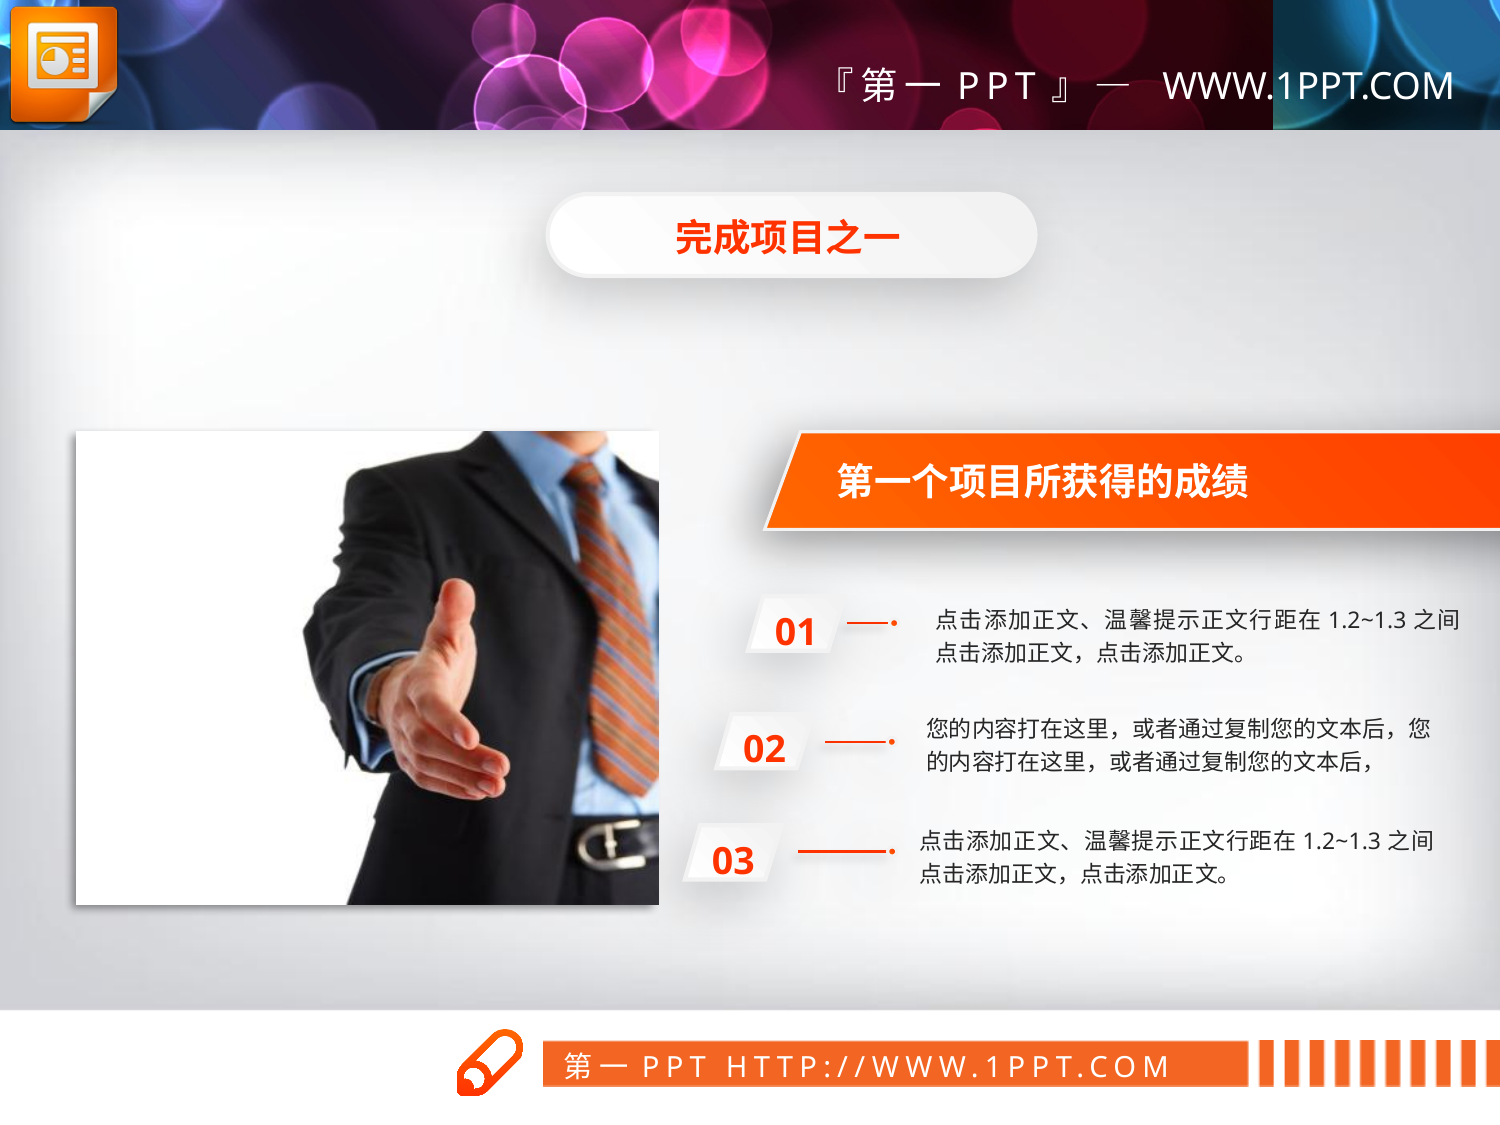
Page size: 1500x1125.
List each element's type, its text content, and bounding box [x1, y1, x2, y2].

picture [0, 0, 1500, 1012]
text_box 您的内容打在这里，或者通过复制您的文本后，您的内容打在这里，或者通过复制您的文本后， [911, 701, 1456, 815]
text_box 点击添加正文、温馨提示正文行距在1.2~1.3之间点击添加正文，点击添加正文。 [920, 592, 1476, 674]
text_box 02 [716, 714, 792, 769]
text_box 第一个项目所获得的成绩 [821, 450, 1449, 511]
text_box [764, 431, 1500, 530]
text_box 点击添加正文、温馨提示正文行距在1.2~1.3之间点击添加正文，点击添加正文。 [904, 813, 1450, 895]
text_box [547, 193, 1036, 277]
text_box 01 [747, 596, 845, 651]
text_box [797, 618, 899, 857]
text_box 03 [684, 825, 782, 880]
picture [543, 1040, 1500, 1087]
